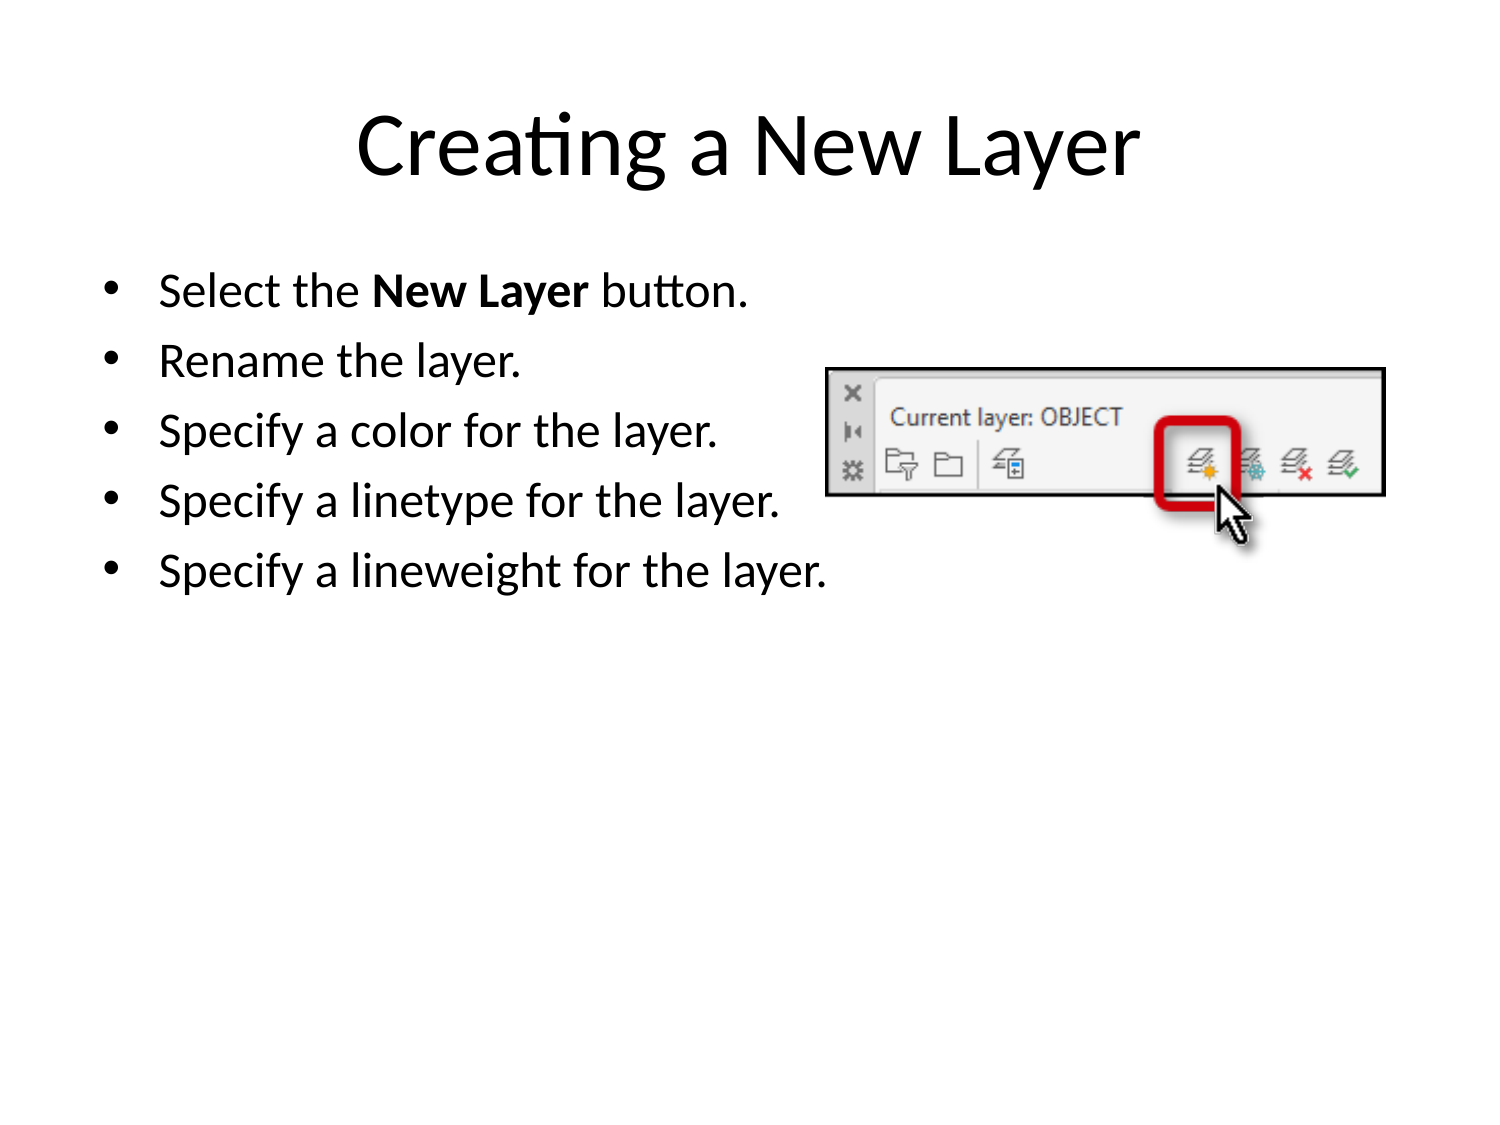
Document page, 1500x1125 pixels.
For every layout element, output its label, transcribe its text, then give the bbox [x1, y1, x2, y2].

list Select the New Layer button. Rename the layer. Specify a color for the layer. Specify a linetype for the layer. Specify a lineweight for the layer. [87, 249, 1325, 950]
picture [824, 367, 1386, 563]
title Creating a New Layer [75, 45, 1425, 233]
